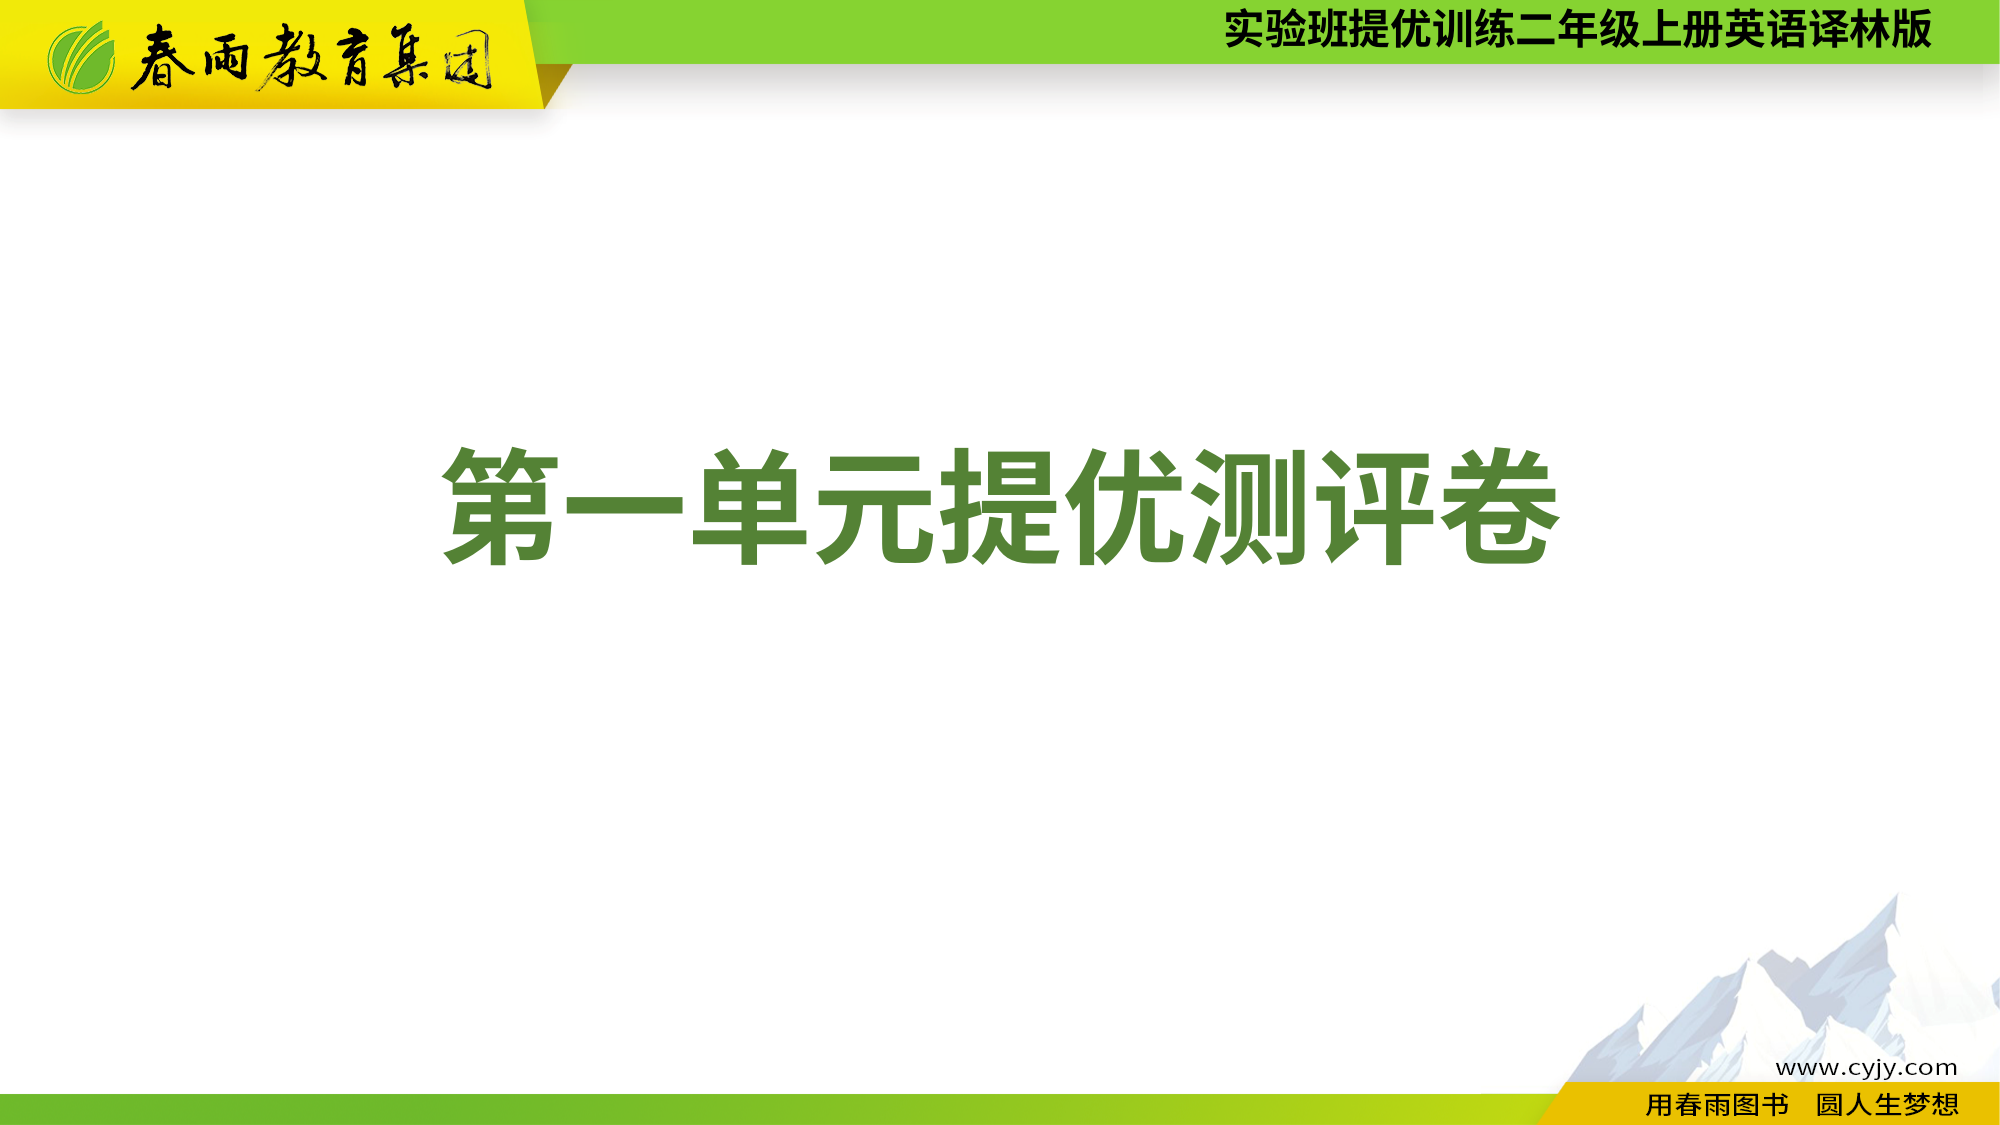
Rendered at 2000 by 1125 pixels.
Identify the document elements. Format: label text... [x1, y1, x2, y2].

text_box 第一单元提优测评卷 [0, 347, 2000, 588]
picture [0, 0, 2000, 347]
picture [0, 588, 2000, 1125]
